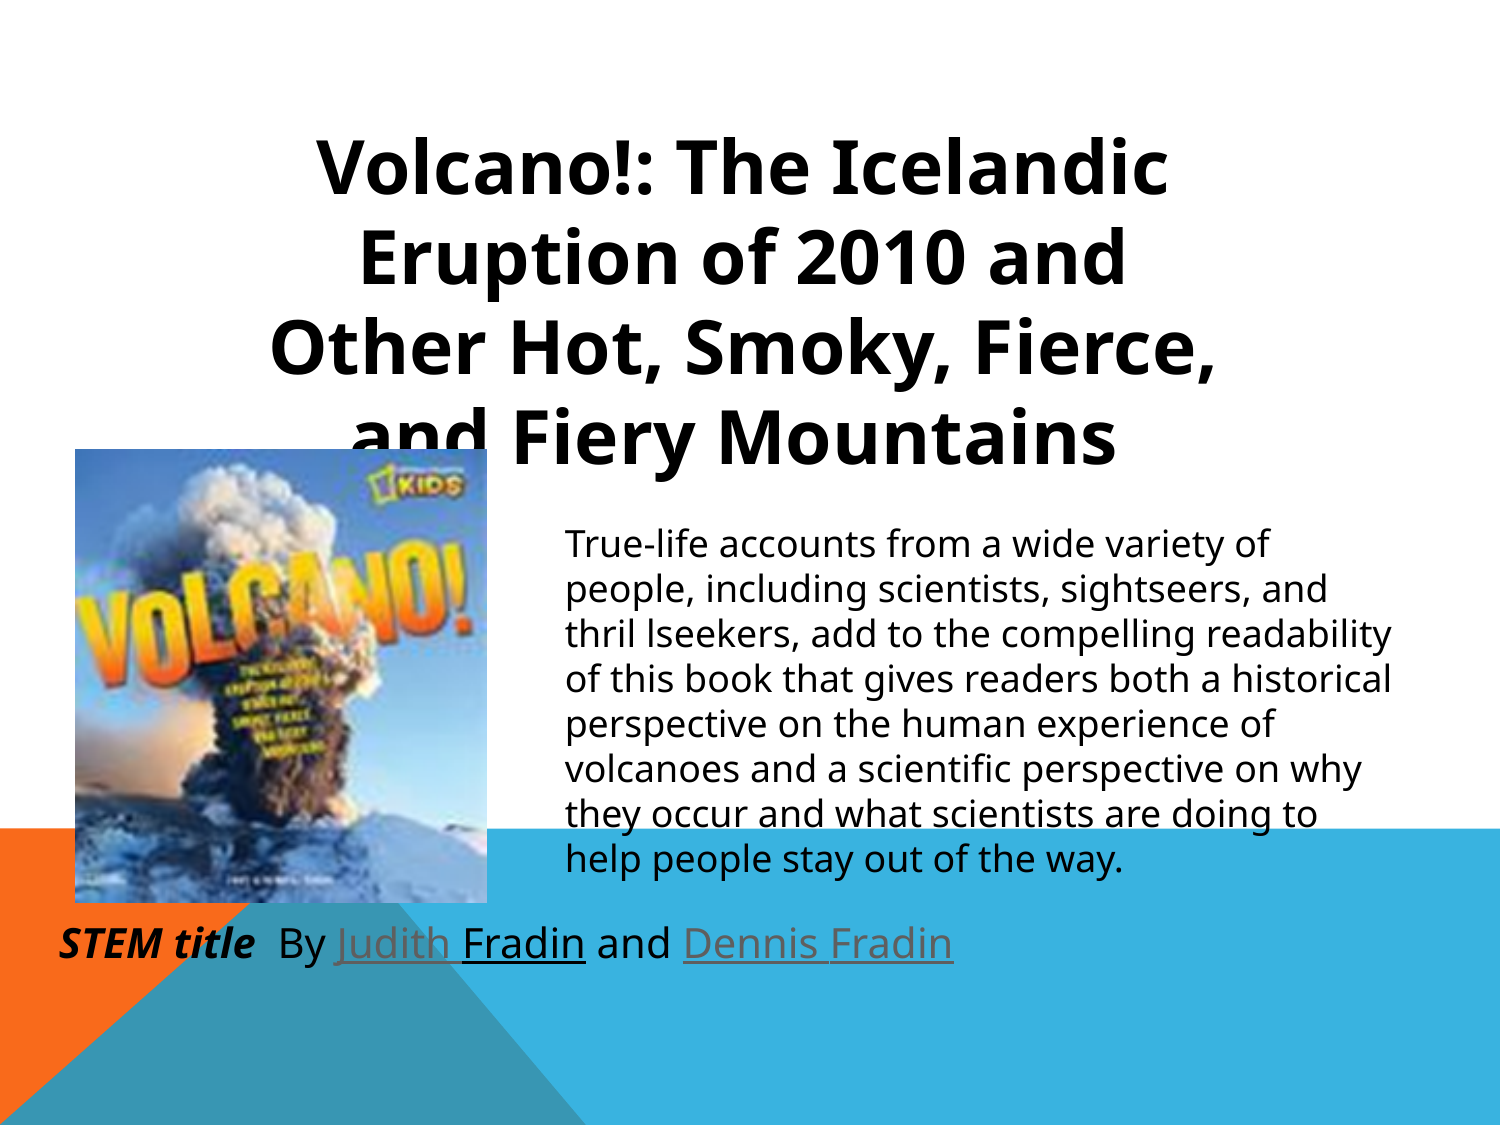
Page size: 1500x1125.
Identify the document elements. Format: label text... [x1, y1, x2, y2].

text_box True-life accounts from a wide variety of people, including scientists, sightseers, and thril lseekers, add to the compelling readability of this book that gives readers both a historical perspective on the human experience of volcanoes and a scientific perspective on why they occur and what scientists are doing to help people stay out of the way. [549, 512, 1413, 888]
text_box Volcano!: The Icelandic Eruption of 2010 and Other Hot, Smoky, Fierce, and Fiery Mountains [237, 112, 1250, 488]
text_box STEM title By Judith Fradin and Dennis Fradin [37, 909, 975, 1031]
picture [74, 449, 487, 904]
